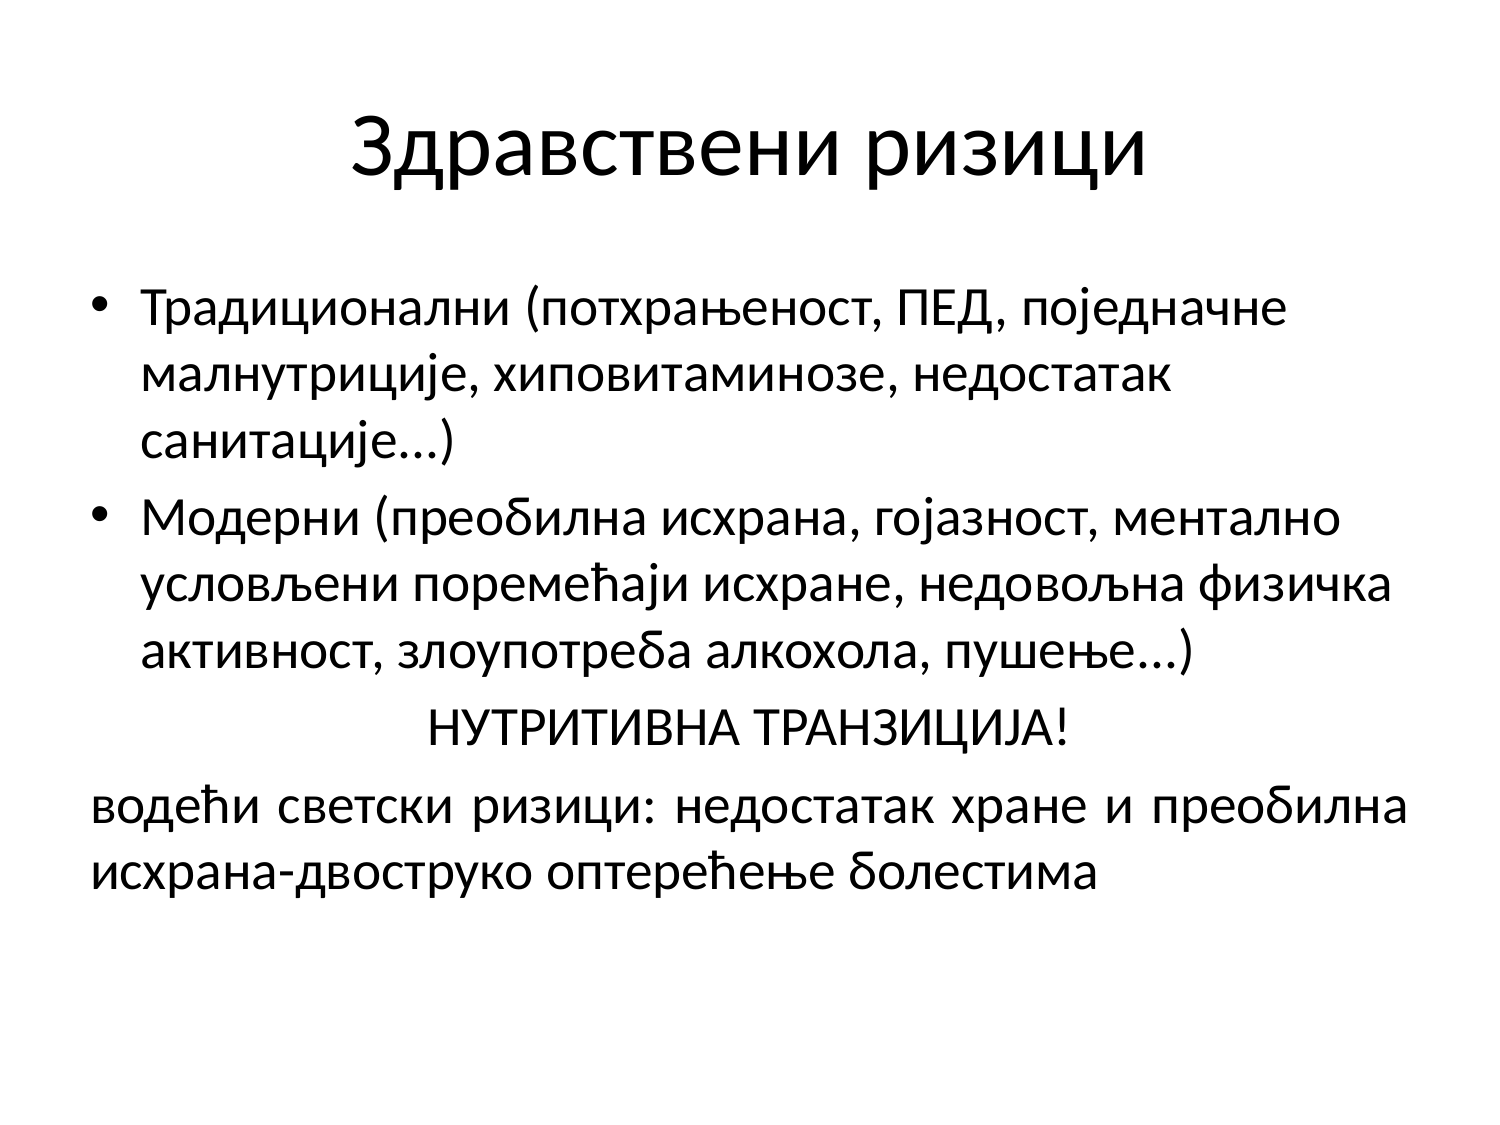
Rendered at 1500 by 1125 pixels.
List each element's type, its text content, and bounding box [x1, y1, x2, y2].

list Традиционални (потхрањеност, ПЕД, поједначне малнутриције, хиповитаминозе, недостатак санитације...) Модерни (преобилна исхрана, гојазност, ментално условљени поремећаји исхране, недовољна физичка активност, злоупотреба алкохола, пушење...) НУТРИТИВНА ТРАНЗИЦИЈА! водећи светски ризици: недостатак хране и преобилна исхрана-двоструко оптерећење болестима [75, 262, 1425, 1005]
title Здравствени ризици [75, 45, 1425, 233]
